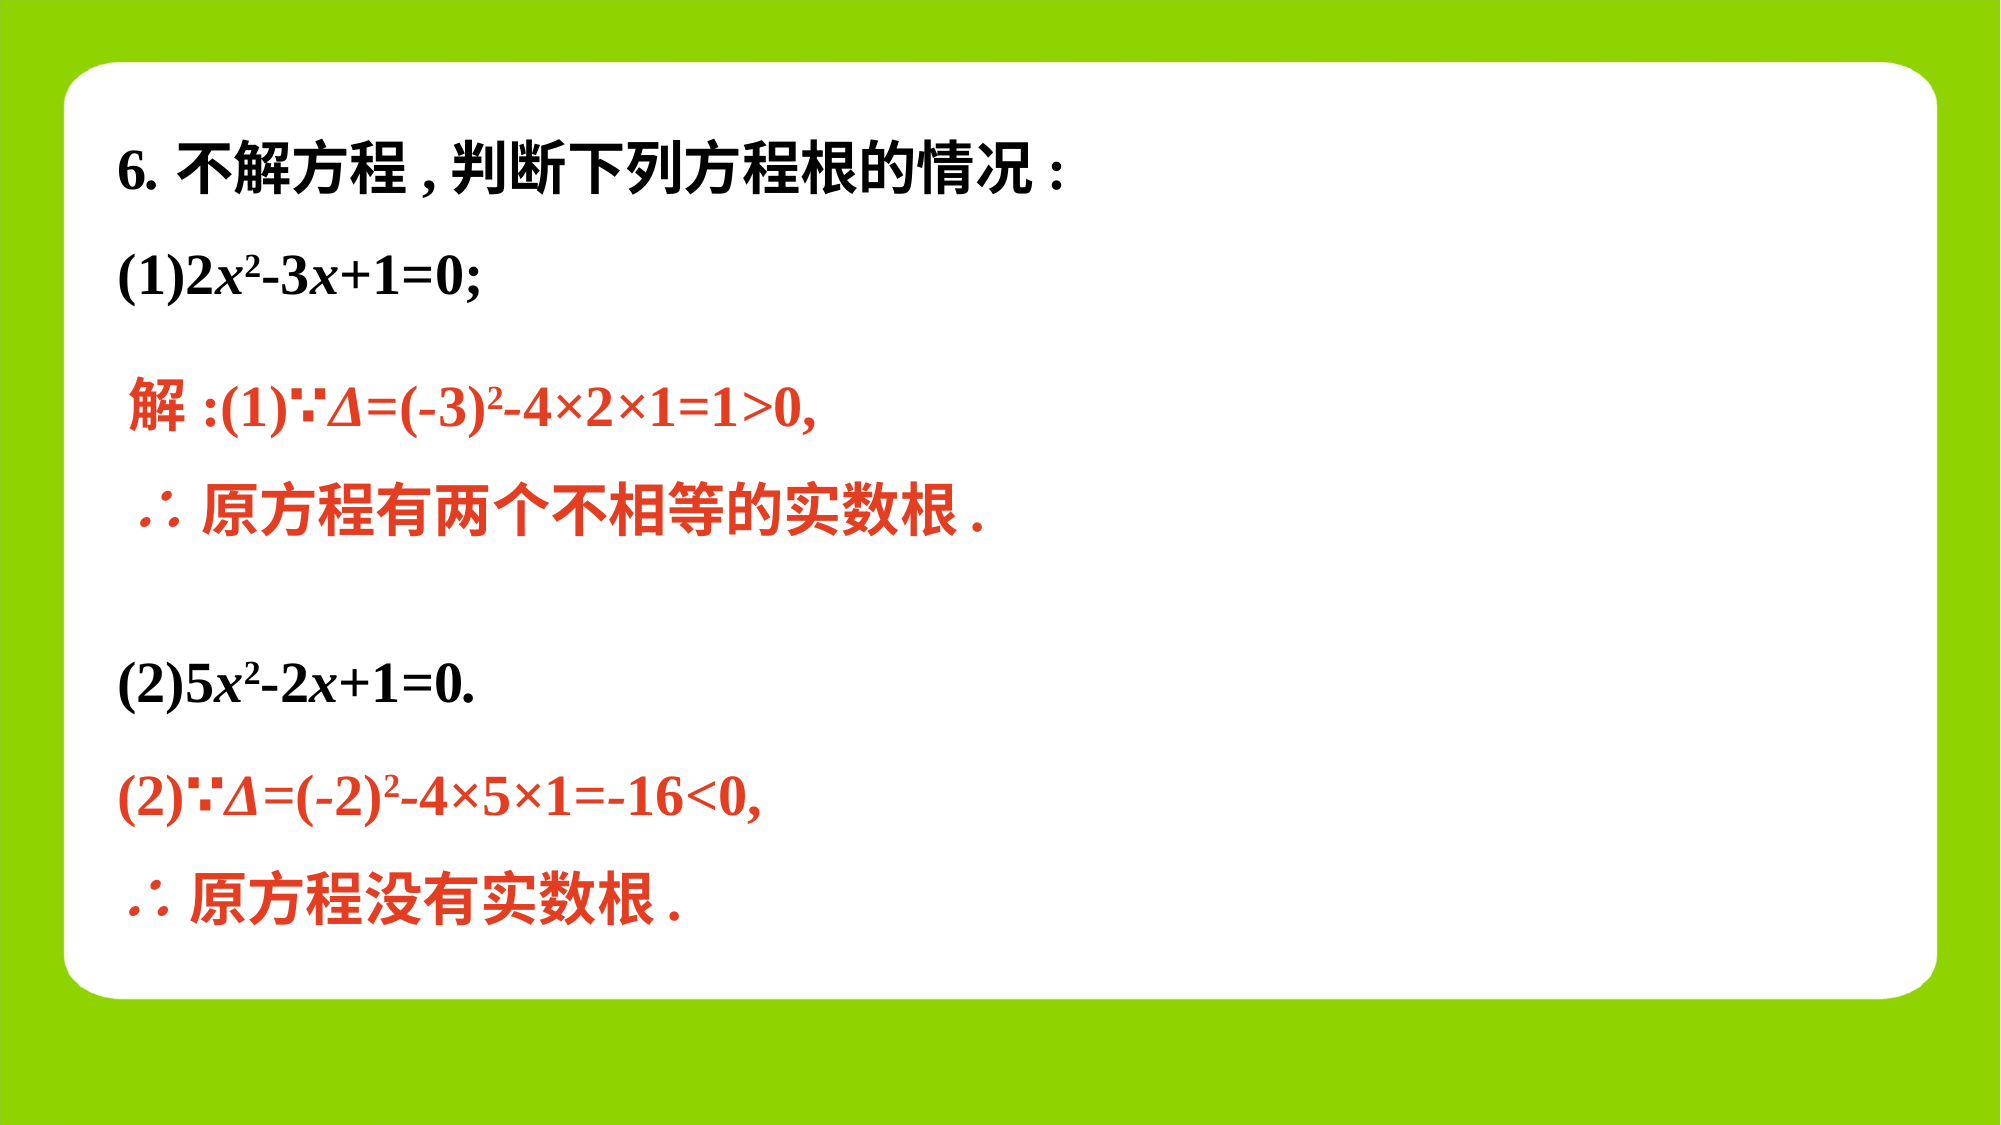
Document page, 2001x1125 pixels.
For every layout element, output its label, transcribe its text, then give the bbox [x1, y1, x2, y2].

picture [0, 0, 2001, 1125]
text_box (2)∵Δ=(-2)2-4×5×1=-16<0, ∴原方程没有实数根. [102, 714, 977, 940]
text_box 6.不解方程,判断下列方程根的情况: (1)2x2-3x+1=0; [102, 89, 1095, 314]
text_box (2)5x2-2x+1=0. [102, 601, 977, 714]
text_box 解:(1)∵Δ=(-3)2-4×2×1=1>0, ∴原方程有两个不相等的实数根. [114, 326, 1095, 551]
